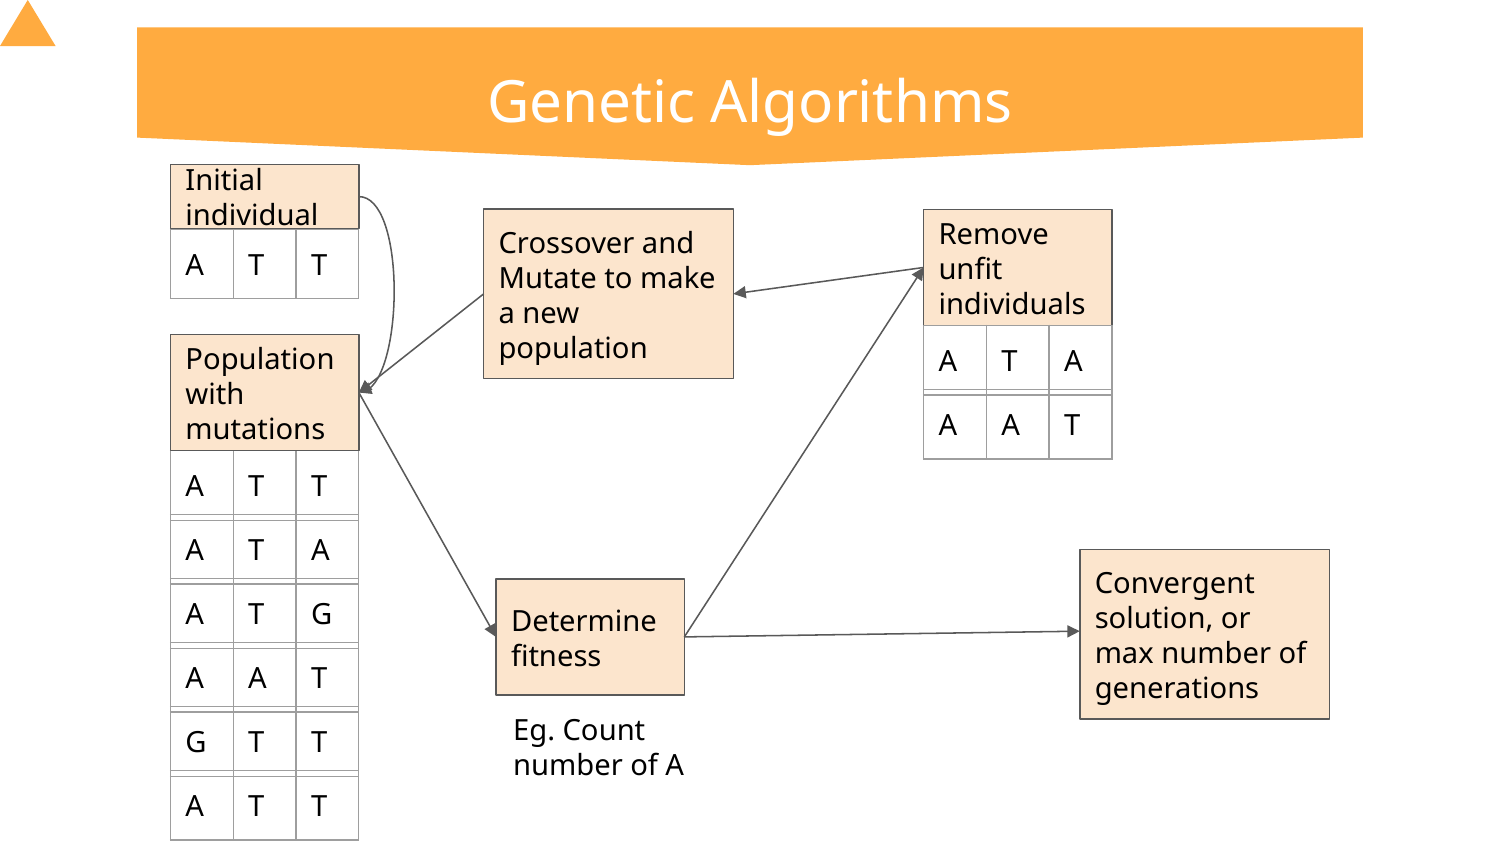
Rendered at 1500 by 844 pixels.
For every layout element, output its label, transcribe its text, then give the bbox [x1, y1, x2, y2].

table_header T [987, 326, 1048, 389]
text_box [137, 27, 1363, 49]
table_header T [234, 515, 295, 578]
table_header A [171, 643, 233, 706]
table_header A [171, 451, 233, 514]
table_header A [234, 643, 295, 706]
table_header T [297, 230, 354, 298]
table_header T [297, 451, 353, 514]
table_header T [1050, 390, 1111, 458]
table_header T [234, 579, 295, 642]
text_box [684, 630, 1080, 638]
text_box Eg. Count number of A [498, 696, 704, 835]
table_header A [987, 390, 1048, 458]
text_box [733, 267, 924, 295]
table_header T [234, 230, 295, 298]
table_header T [297, 771, 358, 839]
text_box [358, 392, 497, 638]
table_header A [171, 230, 233, 298]
table_header A [1050, 326, 1111, 389]
table_header T [234, 451, 295, 514]
table_header A [171, 579, 233, 642]
text_box [279, 144, 1221, 166]
text_box Population with mutations [170, 334, 353, 451]
table_header A [927, 390, 986, 458]
text_box Convergent solution, or max number of generations [1079, 549, 1330, 719]
table_header T [234, 707, 295, 770]
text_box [684, 267, 924, 629]
table_header A [171, 515, 233, 578]
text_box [364, 293, 484, 393]
table_header A [297, 515, 353, 578]
table_header A [927, 326, 986, 389]
table_header G [297, 579, 355, 642]
text_box Determine fitness [495, 578, 685, 696]
text_box Crossover and Mutate to make a new population [483, 209, 734, 379]
table_header T [297, 707, 358, 770]
title Genetic Algorithms [51, 49, 1449, 144]
table_header A [171, 771, 233, 839]
text_box Remove unfit individuals [923, 209, 1113, 325]
text_box Initial individual [170, 164, 359, 229]
table_header T [297, 643, 358, 706]
table_header G [171, 707, 233, 770]
text_box [0, 0, 56, 47]
table_header T [234, 771, 295, 839]
